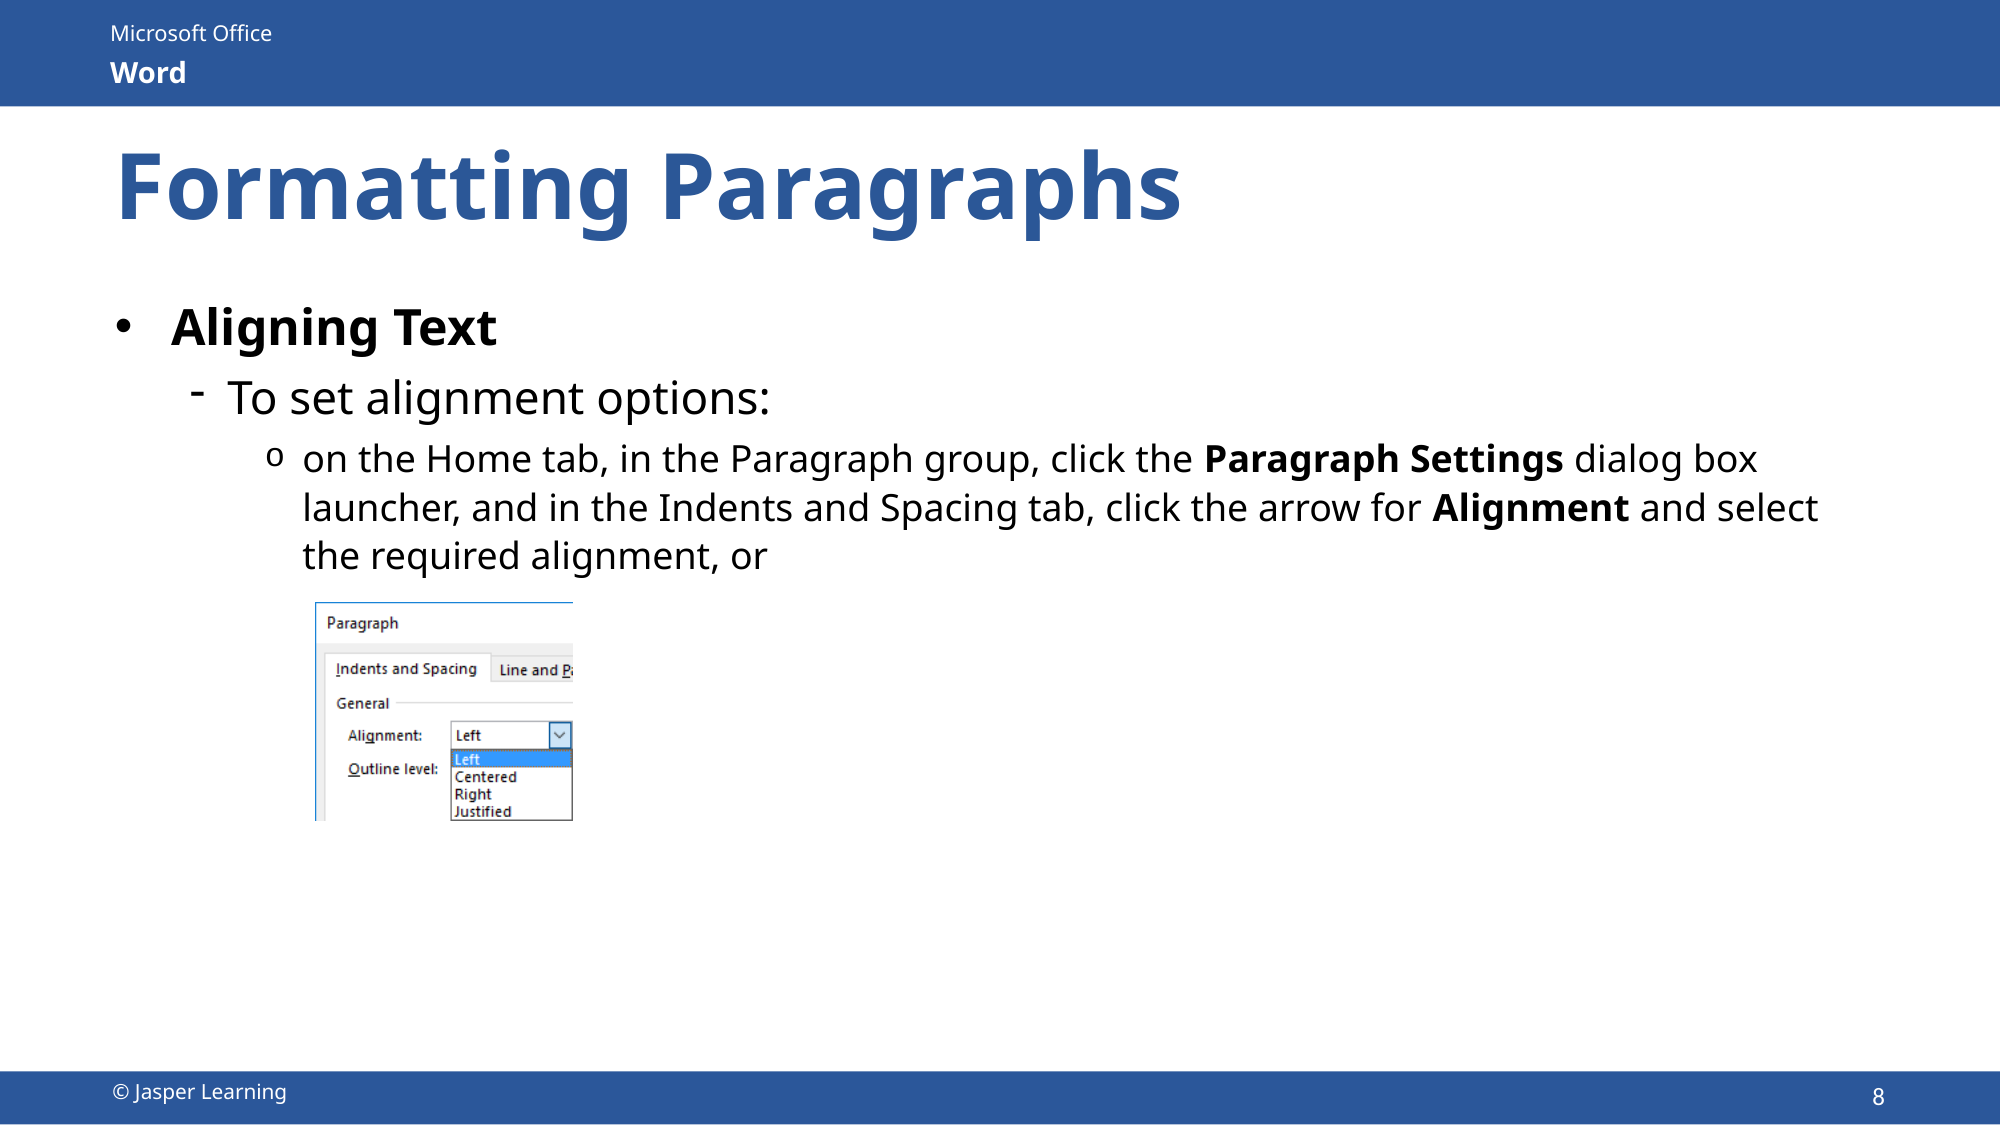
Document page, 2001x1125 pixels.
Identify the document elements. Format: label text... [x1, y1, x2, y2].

slide_number 8 [1433, 1065, 1900, 1125]
list Aligning Text To set alignment options: on the Home tab, in the Paragraph group, click the Paragraph Settings dialog box launcher, and in the Indents and Spacing tab, click the arrow for Alignment and select the required alignment, or [99, 283, 1900, 1026]
footer © Jasper Learning [97, 1072, 773, 1114]
picture [314, 602, 574, 822]
title Formatting Paragraphs [99, 118, 1866, 248]
